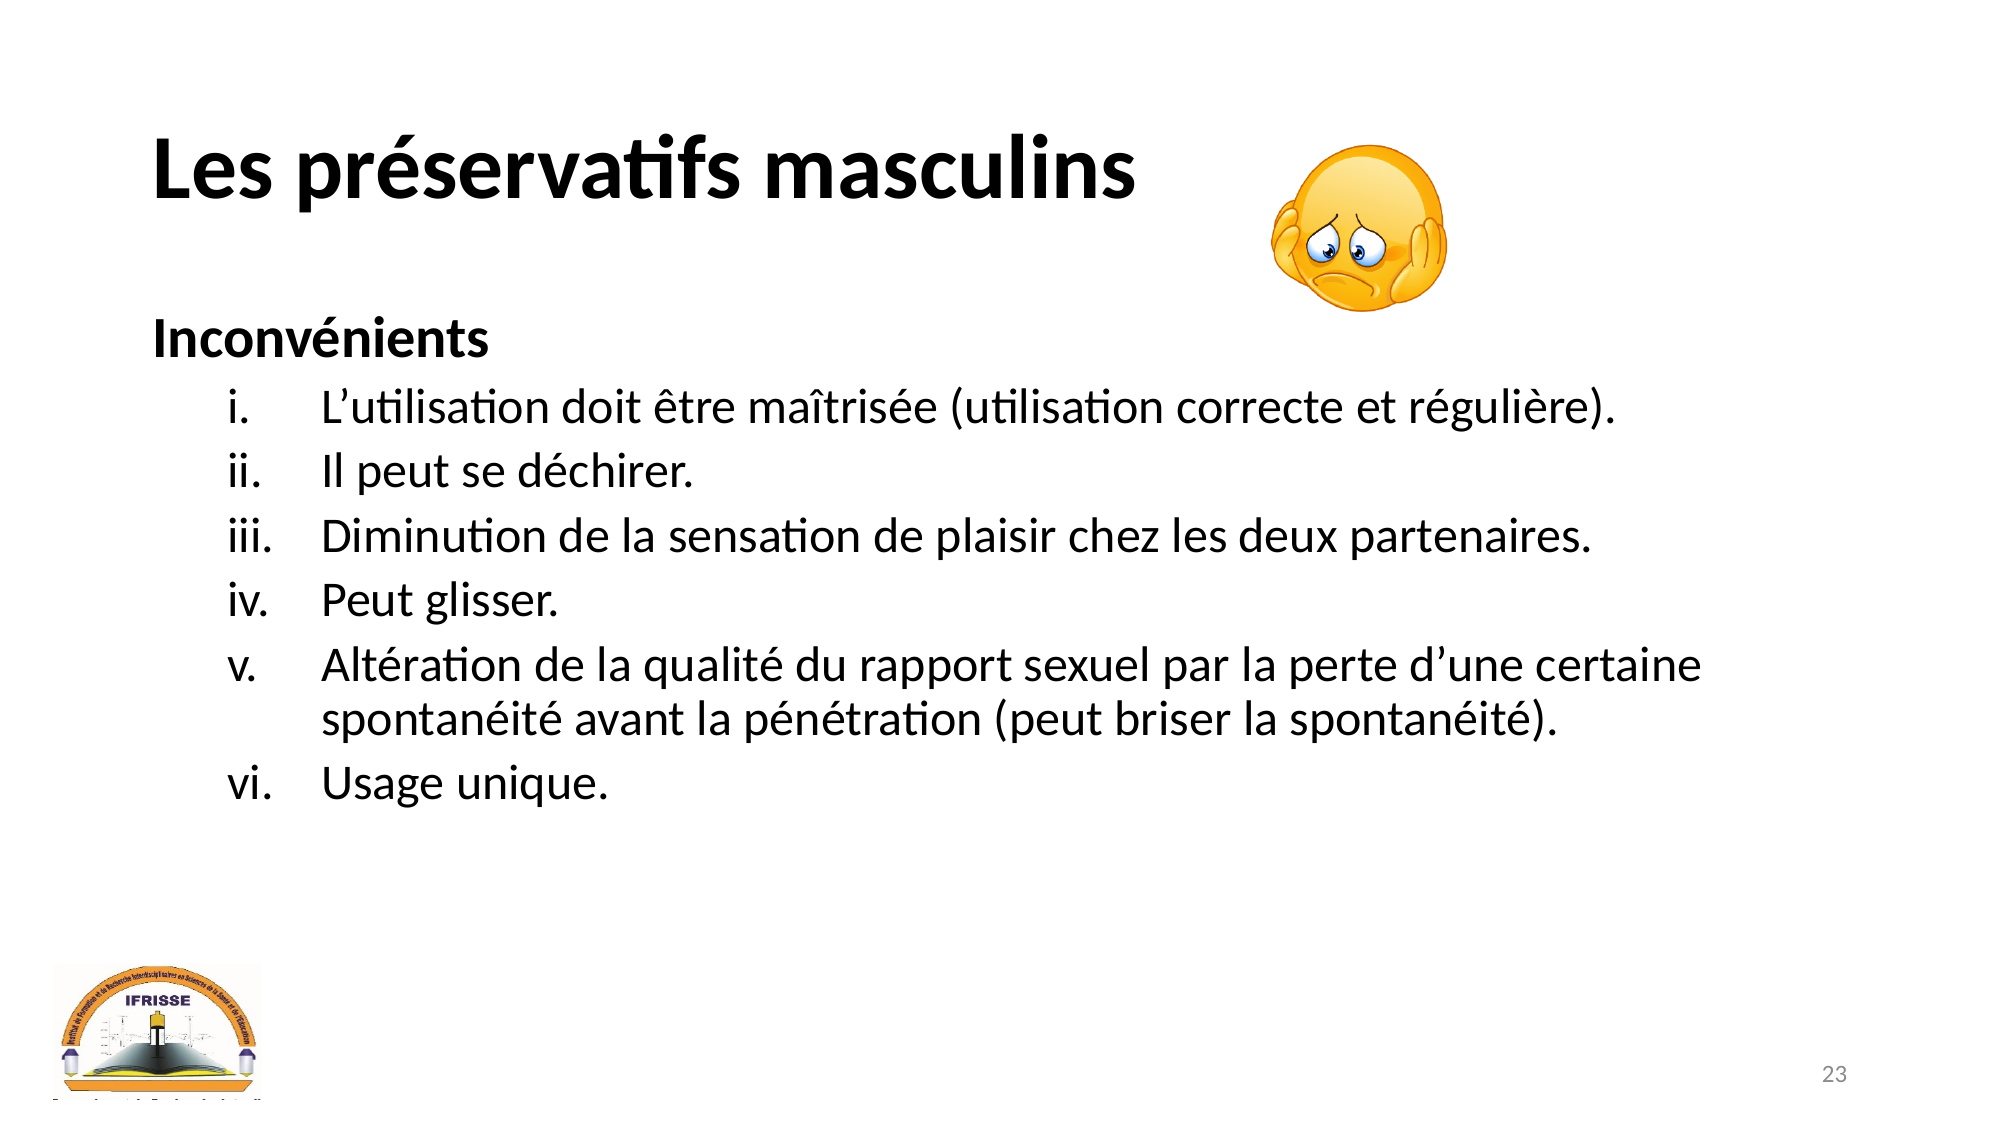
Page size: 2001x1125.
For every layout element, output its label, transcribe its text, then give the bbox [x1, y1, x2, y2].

picture [1257, 128, 1461, 318]
slide_number 23 [1412, 1042, 1863, 1103]
title Les préservatifs masculins [137, 59, 1205, 278]
picture [53, 964, 262, 1100]
list Inconvénients L’utilisation doit être maîtrisée (utilisation correcte et régulière). Il peut se déchirer. Diminution de la sensation de plaisir chez les deux partenaires. Peut glisser. Altération de la qualité du rapport sexuel par la perte d’une certaine spontanéité avant la pénétration (peut briser la spontanéité). Usage unique. [137, 299, 1863, 1014]
